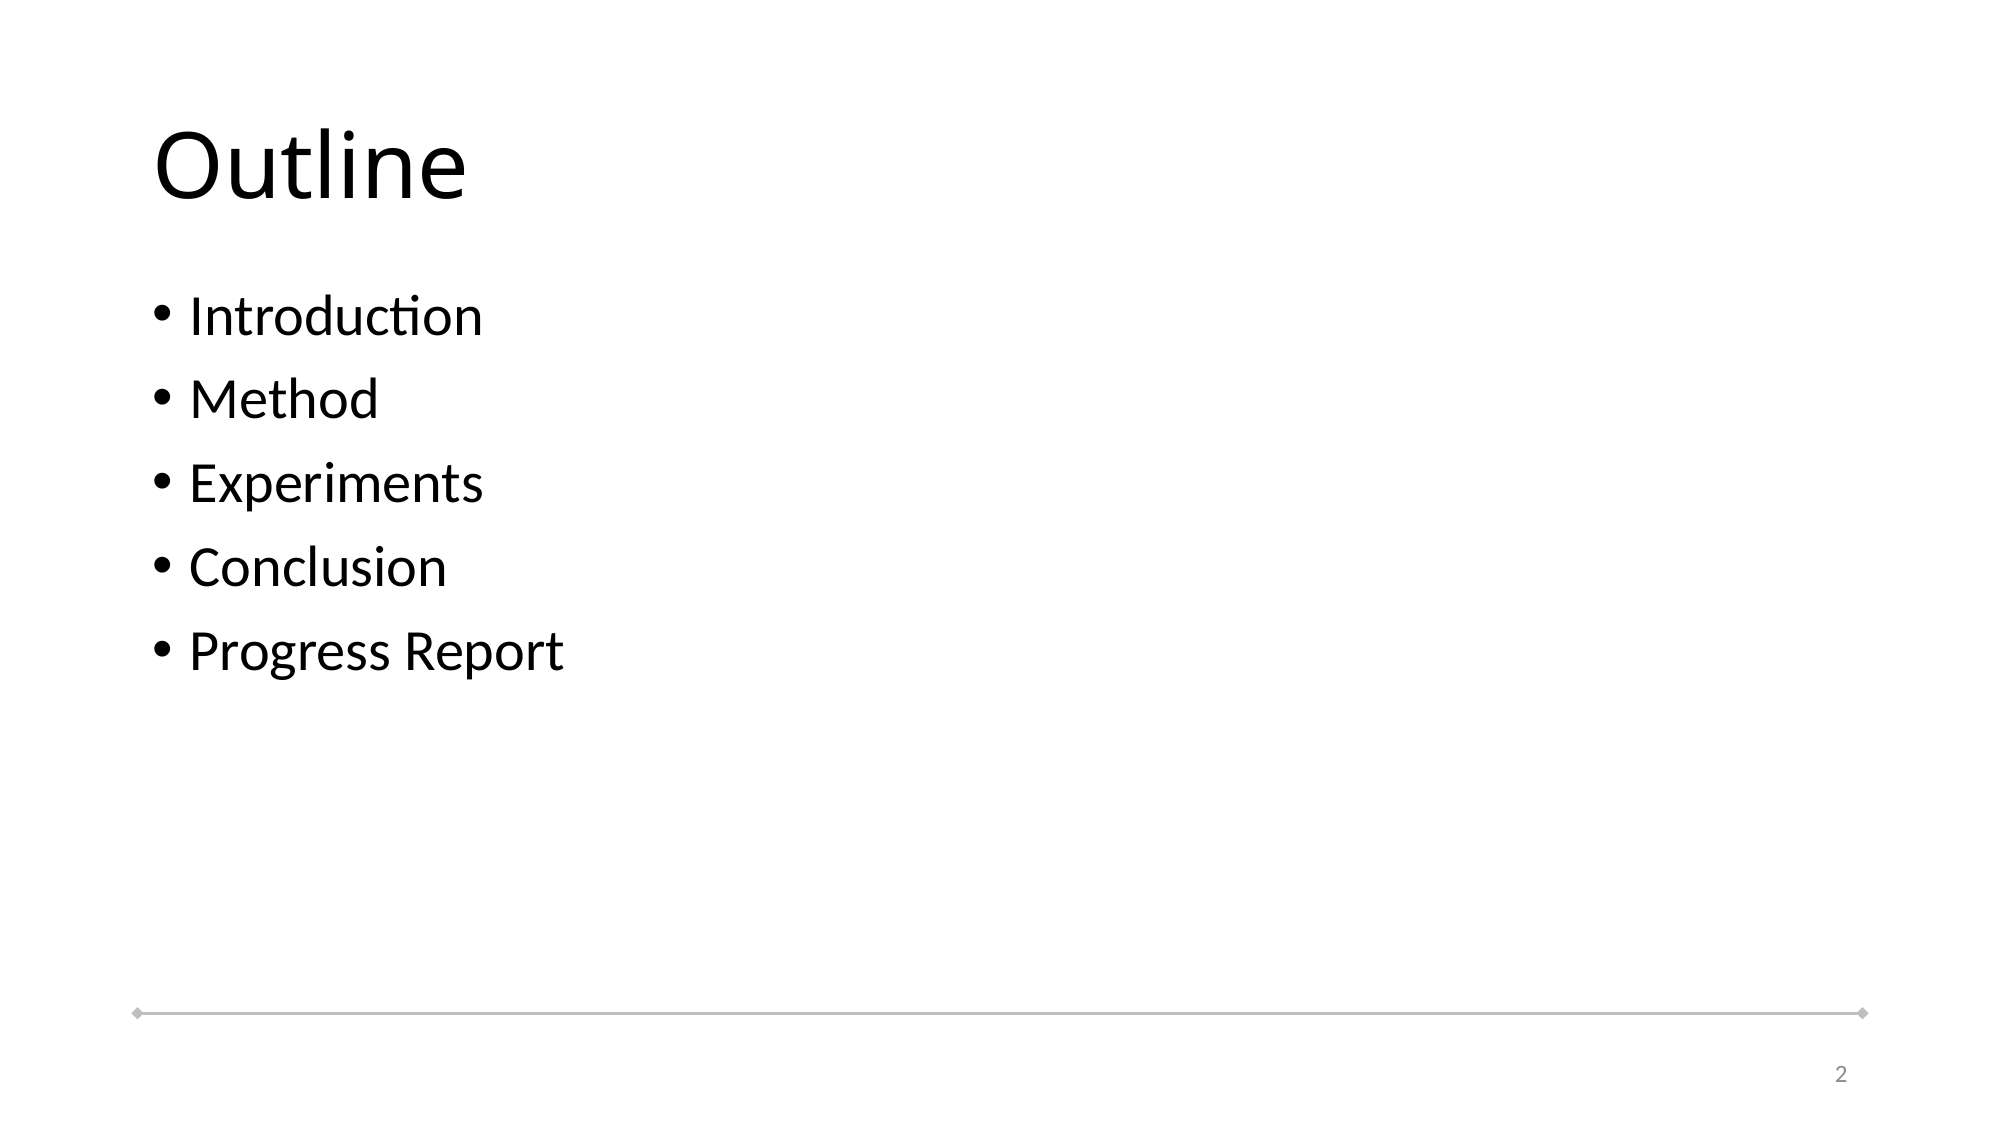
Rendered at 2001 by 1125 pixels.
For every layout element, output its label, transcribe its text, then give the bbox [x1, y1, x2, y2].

list Introduction Method Experiments Conclusion Progress Report [137, 277, 1863, 1012]
slide_number 2 [1412, 1042, 1863, 1103]
title Outline [137, 59, 1863, 277]
